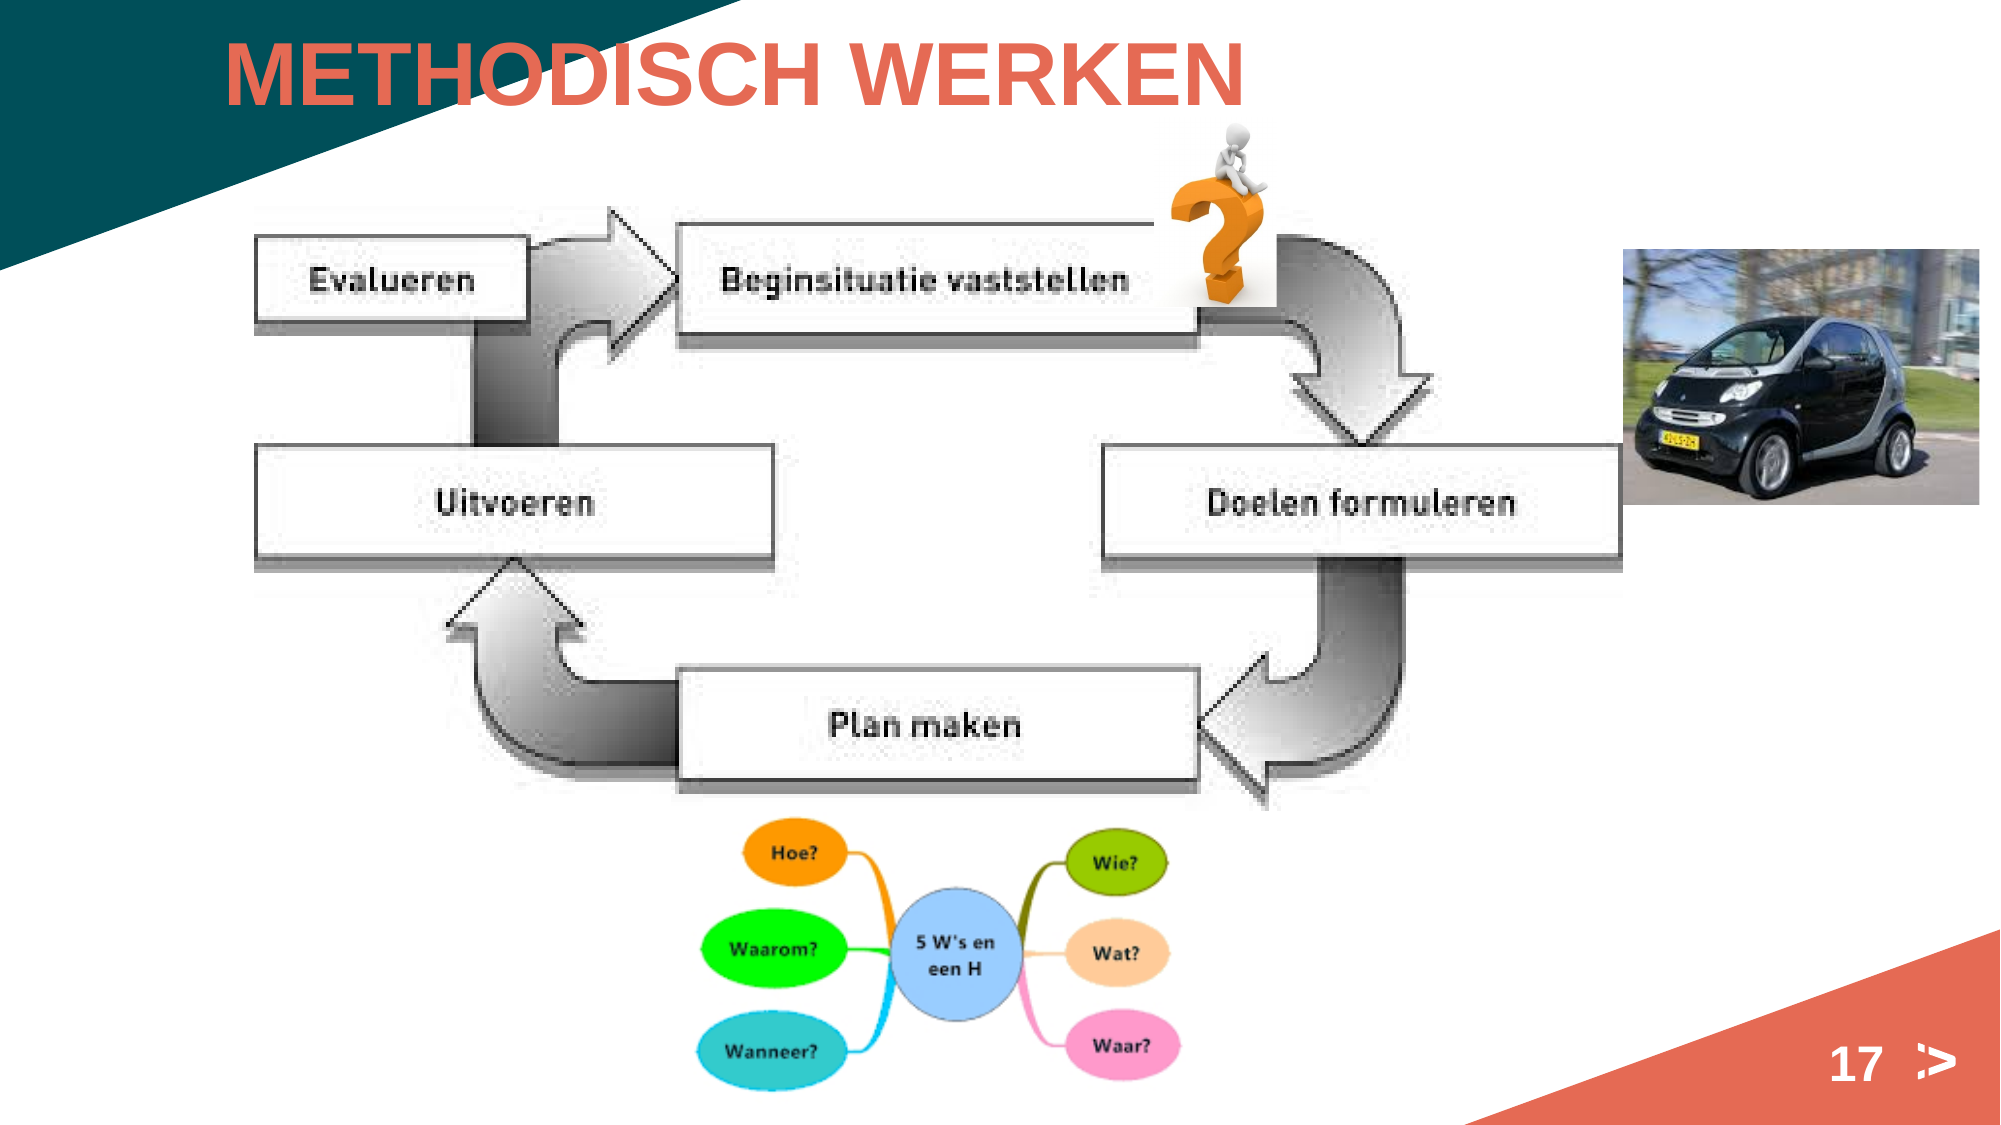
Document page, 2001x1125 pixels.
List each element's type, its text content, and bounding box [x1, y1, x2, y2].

title Methodisch werken [223, 34, 1777, 124]
picture [254, 117, 1980, 1125]
slide_number 17 [1772, 1030, 1885, 1091]
